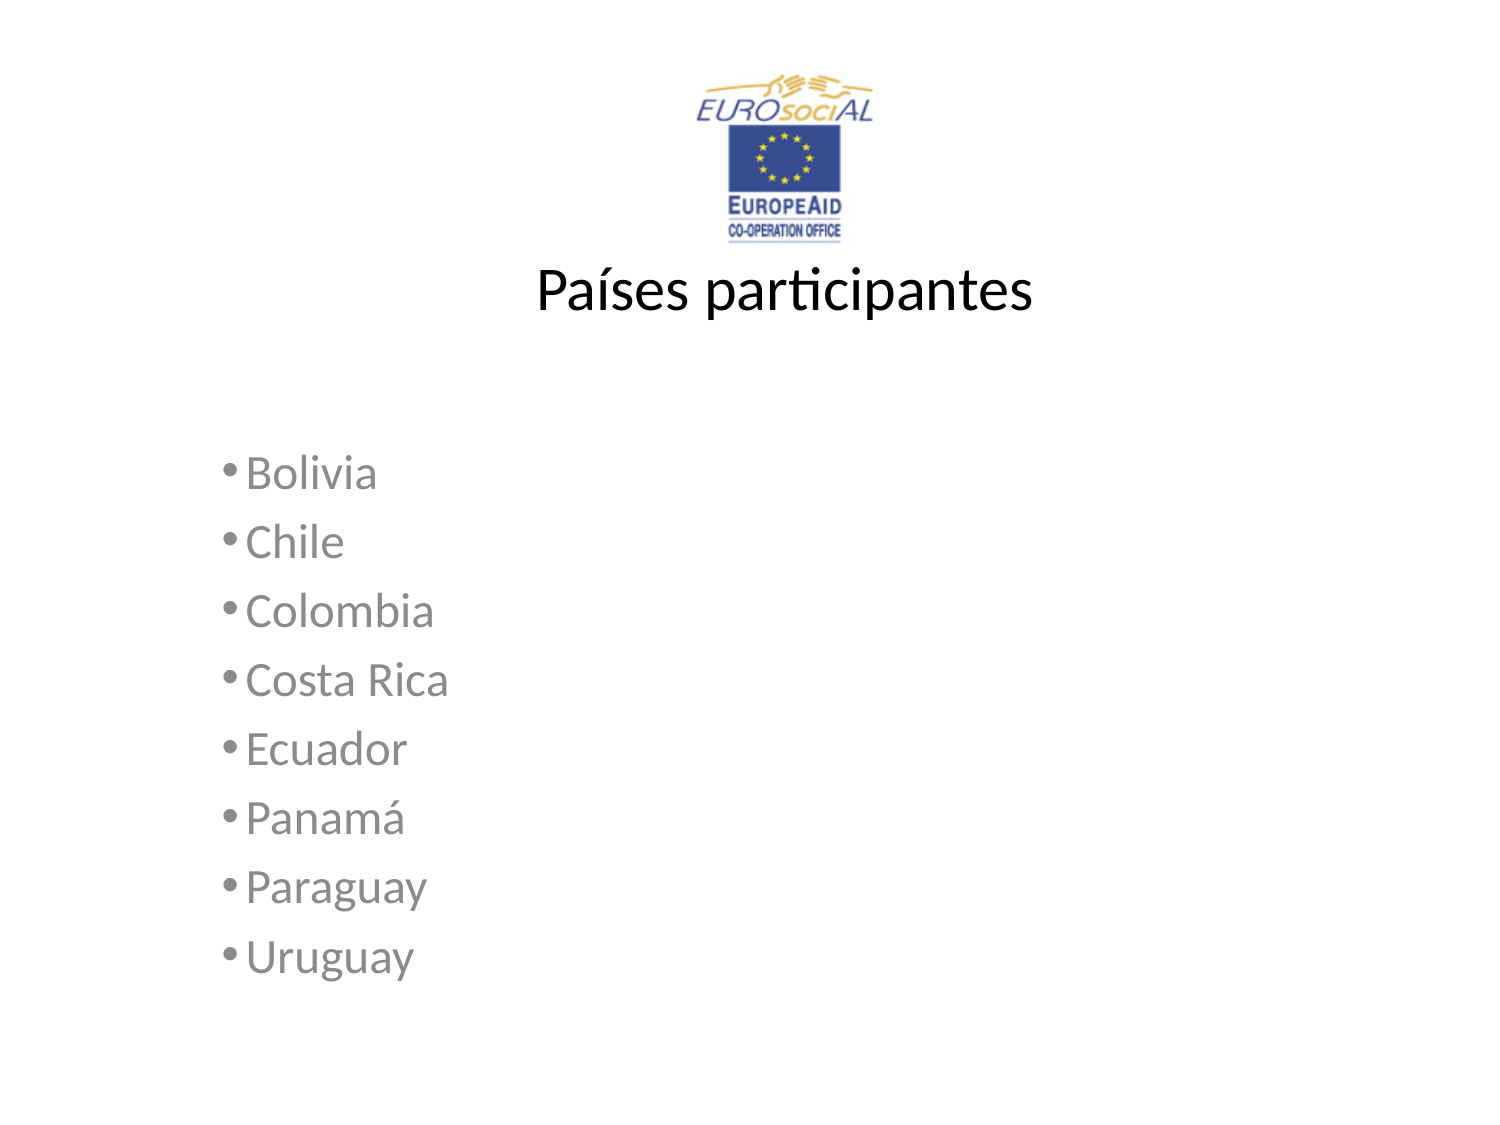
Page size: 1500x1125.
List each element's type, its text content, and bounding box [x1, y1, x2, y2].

title Países participantes [147, 90, 1423, 332]
subtitle Bolivia Chile Colombia Costa Rica Ecuador Panamá Paraguay Uruguay [206, 432, 1257, 996]
picture [690, 66, 878, 256]
